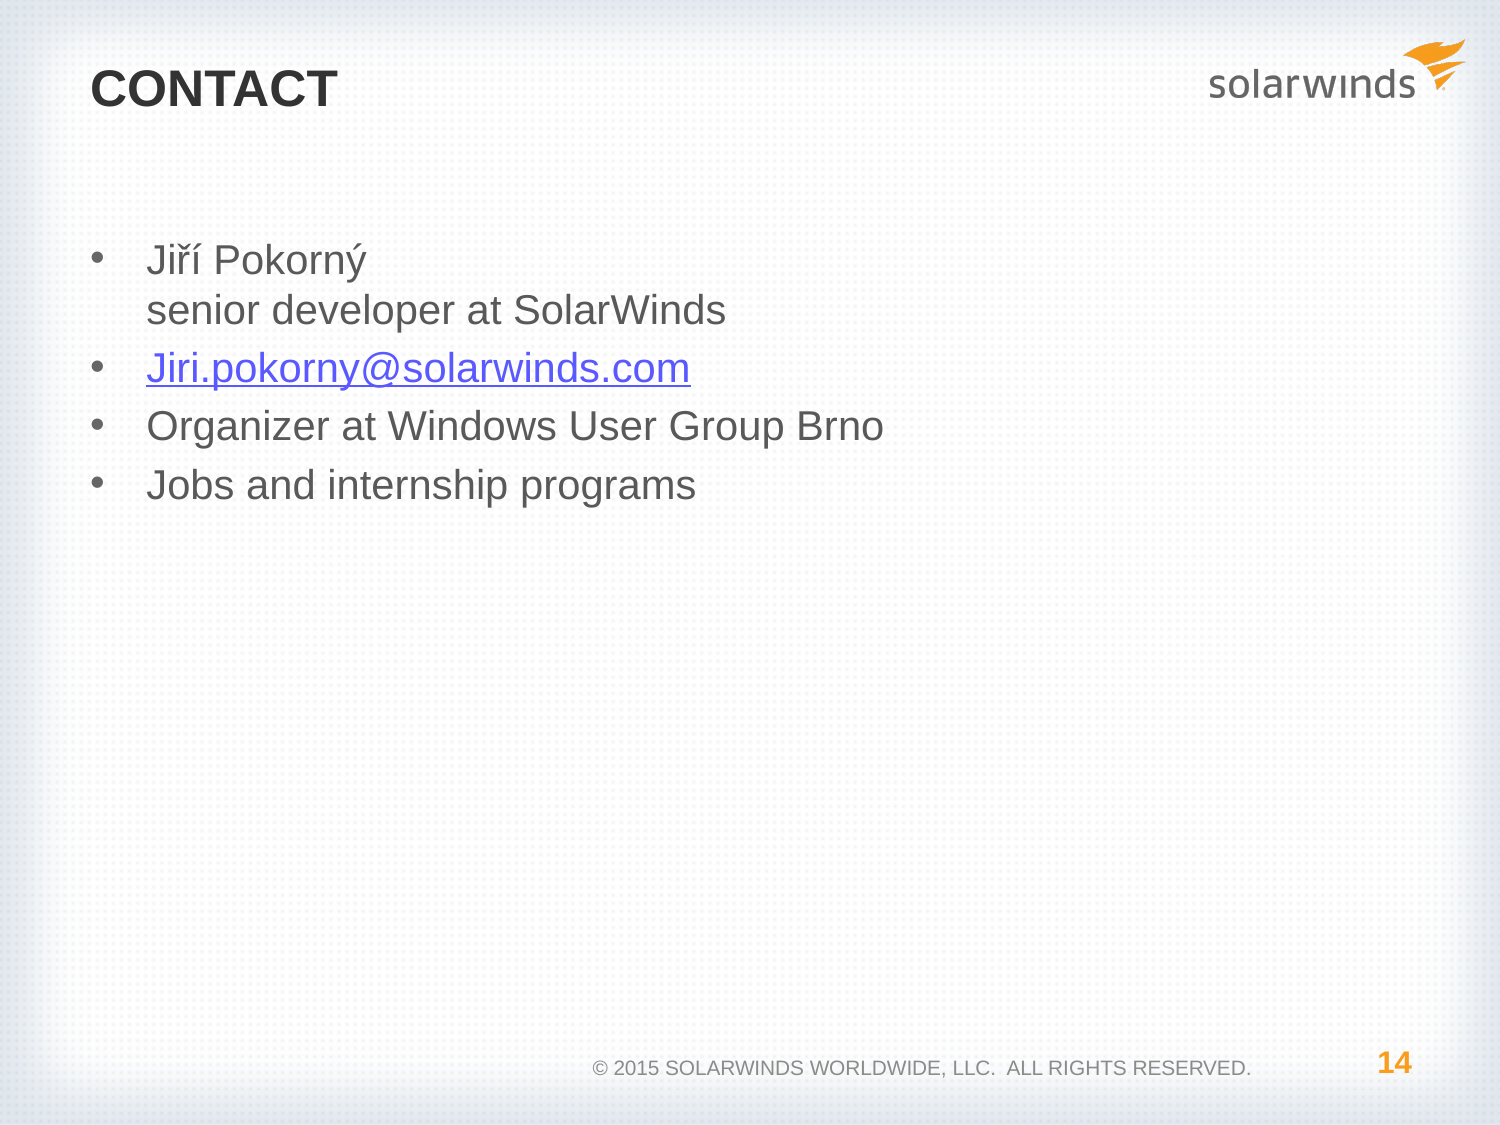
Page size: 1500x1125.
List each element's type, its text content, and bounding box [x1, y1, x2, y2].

footer © 2015 SOLARWINDS WORLDWIDE, LLC. ALL RIGHTS RESERVED. [528, 1042, 1316, 1092]
slide_number 14 [1348, 1031, 1441, 1092]
picture [0, 0, 1500, 1125]
title Contact [75, 47, 1164, 125]
list Jiří Pokorný senior developer at SolarWinds Jiri.pokorny@solarwinds.com Organizer at Windows User Group Brno Jobs and internship programs [75, 224, 1425, 1005]
